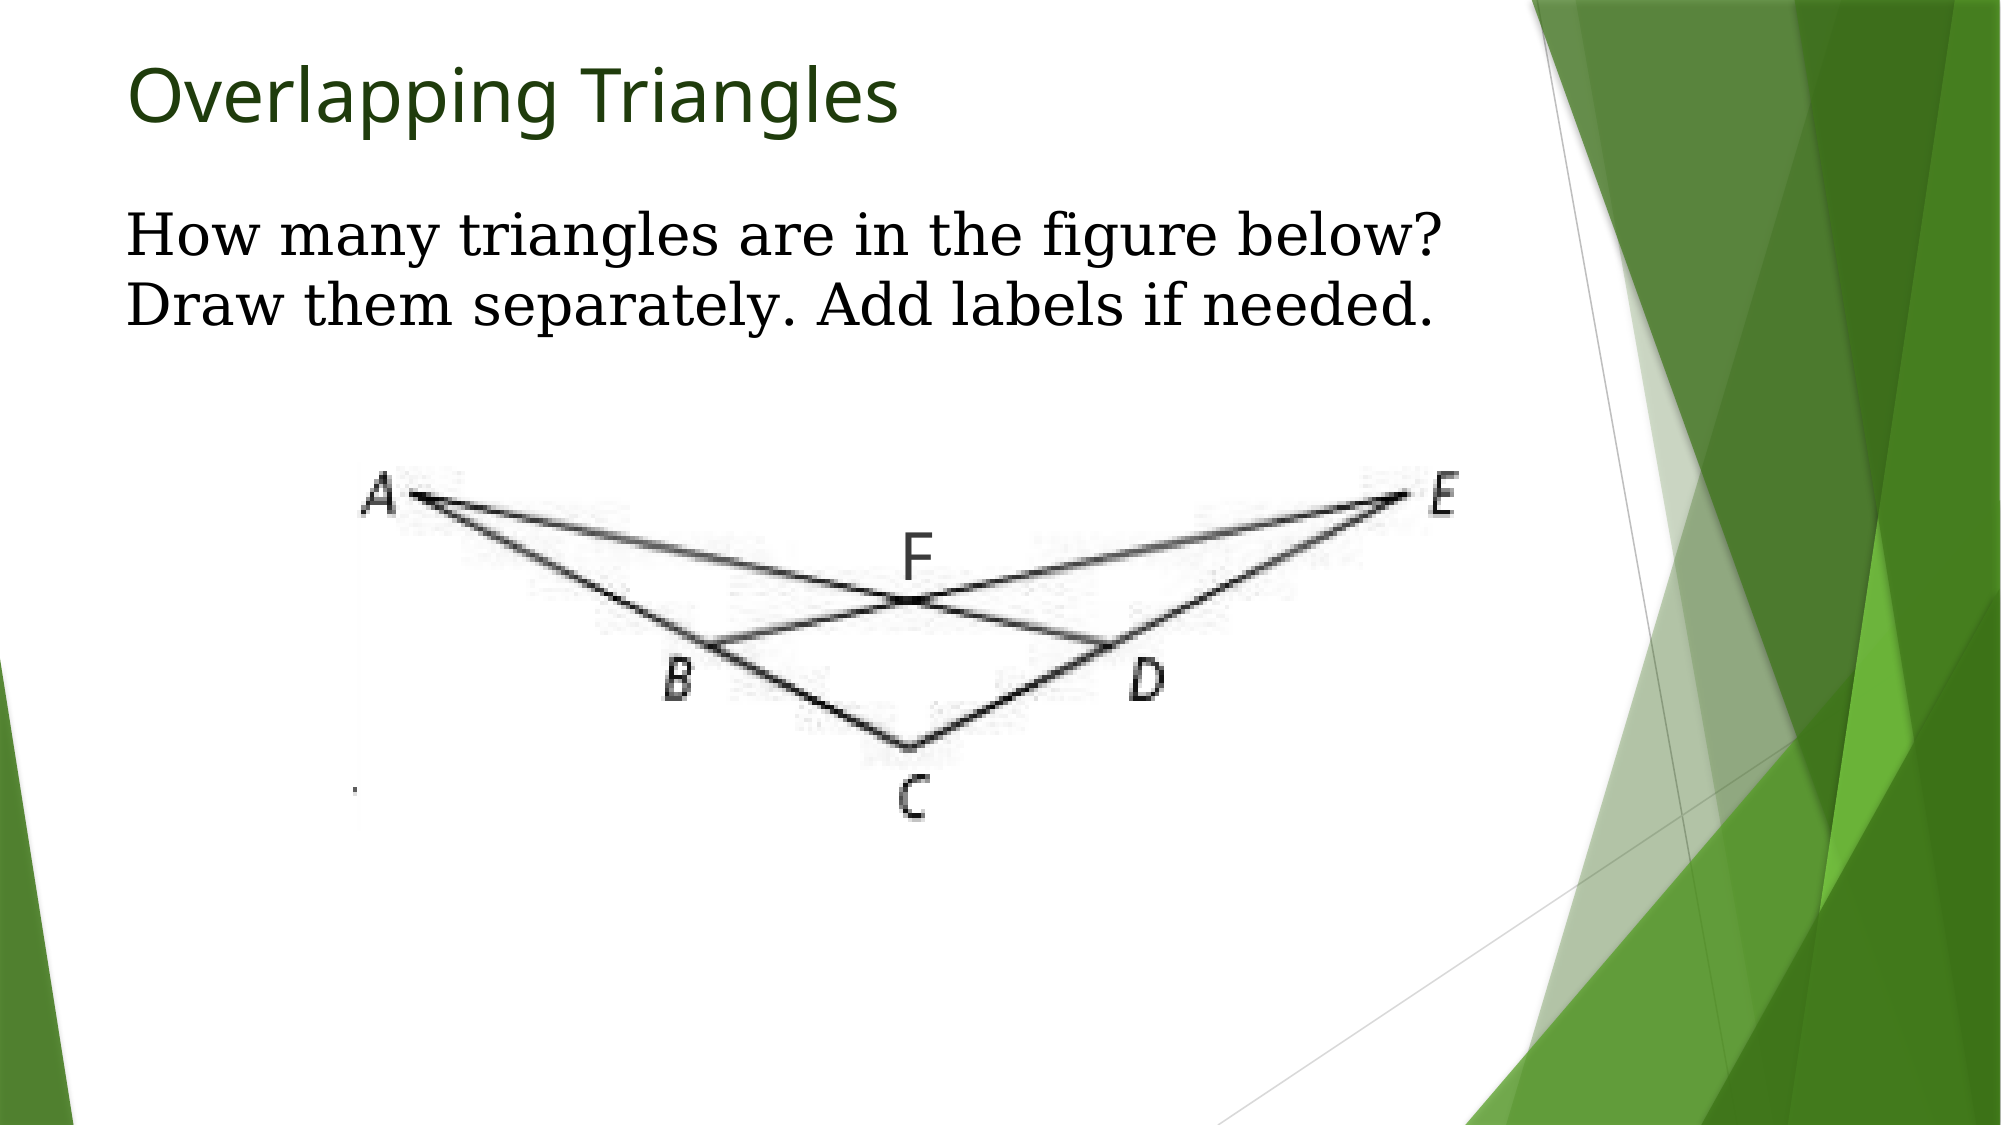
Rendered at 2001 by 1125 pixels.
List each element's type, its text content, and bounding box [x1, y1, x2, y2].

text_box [353, 457, 1481, 841]
title Overlapping Triangles [111, 39, 1522, 148]
text_box How many triangles are in the figure below? Draw them separately. Add labels if needed. [111, 189, 1544, 345]
